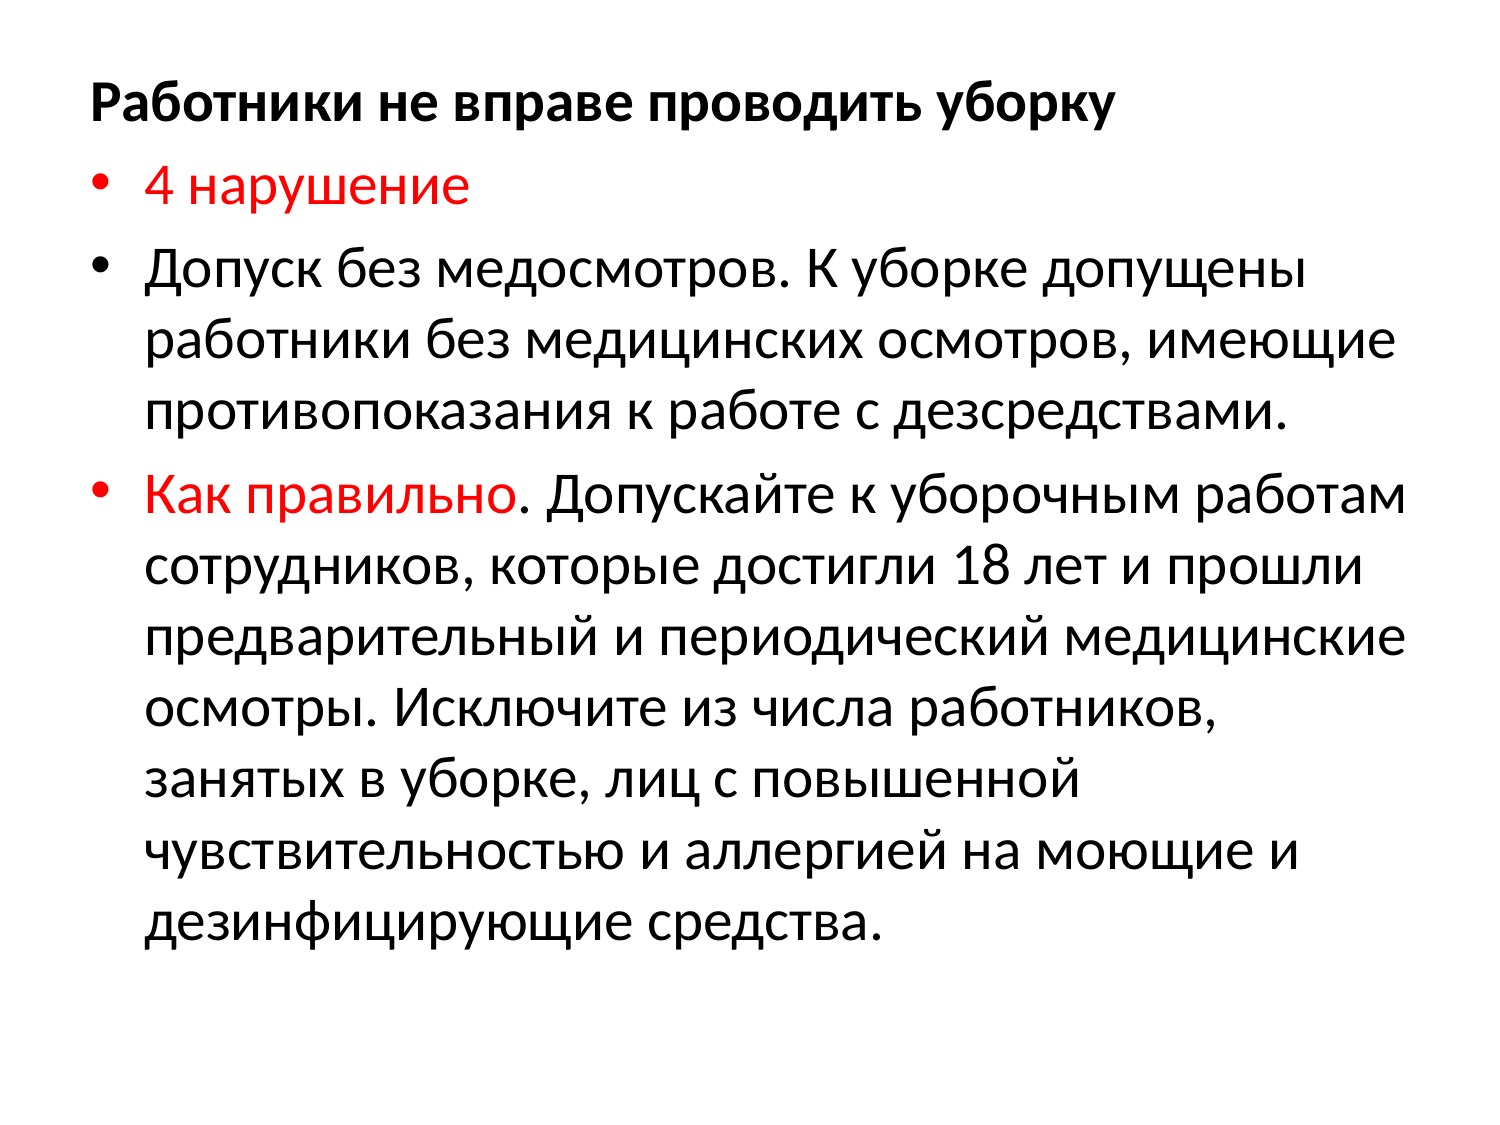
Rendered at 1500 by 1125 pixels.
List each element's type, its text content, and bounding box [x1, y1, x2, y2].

list Работники не вправе проводить уборку 4 нарушение Допуск без медосмотров. К уборке допущены работники без медицинских осмотров, имеющие противопоказания к работе с дезсредствами. Как правильно. Допускайте к уборочным работам сотрудников, которые достигли 18 лет и прошли предварительный и периодический медицинские осмотры. Исключите из числа работников, занятых в уборке, лиц с повышенной чувствительностью и аллергией на моющие и дезинфицирующие средства. [75, 54, 1425, 1005]
